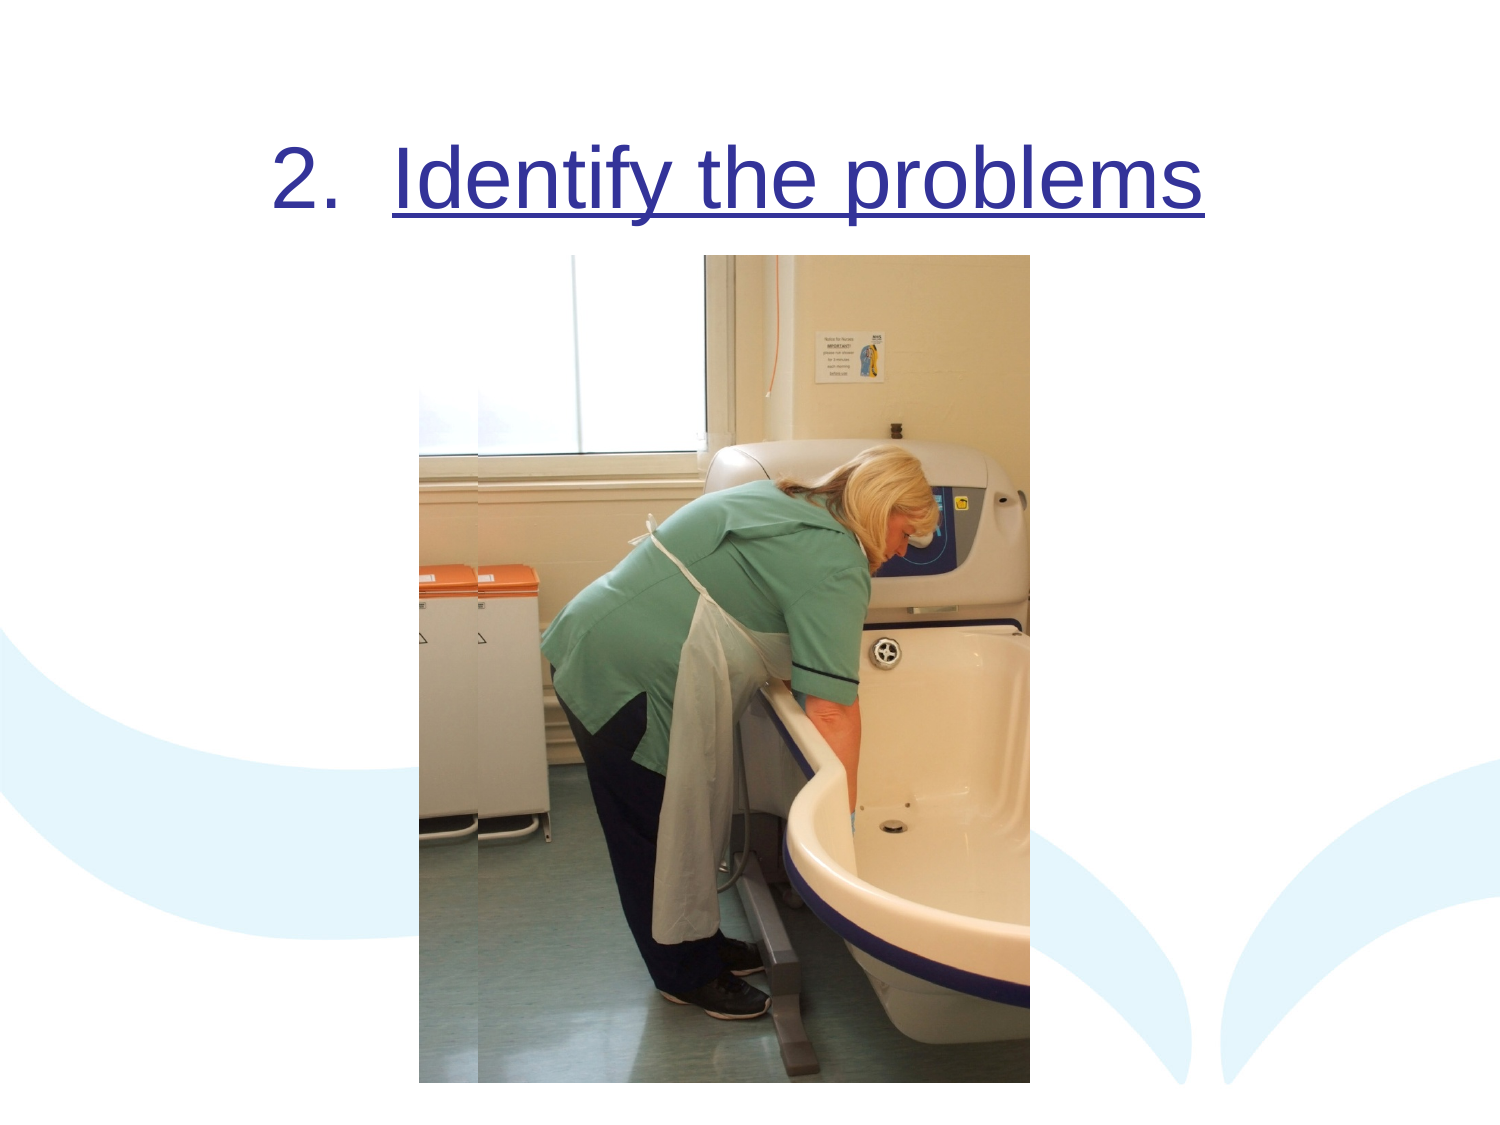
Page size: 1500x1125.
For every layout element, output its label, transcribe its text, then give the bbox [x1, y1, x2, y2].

picture [0, 255, 1500, 1099]
title 2. Identify the problems [112, 101, 1388, 246]
